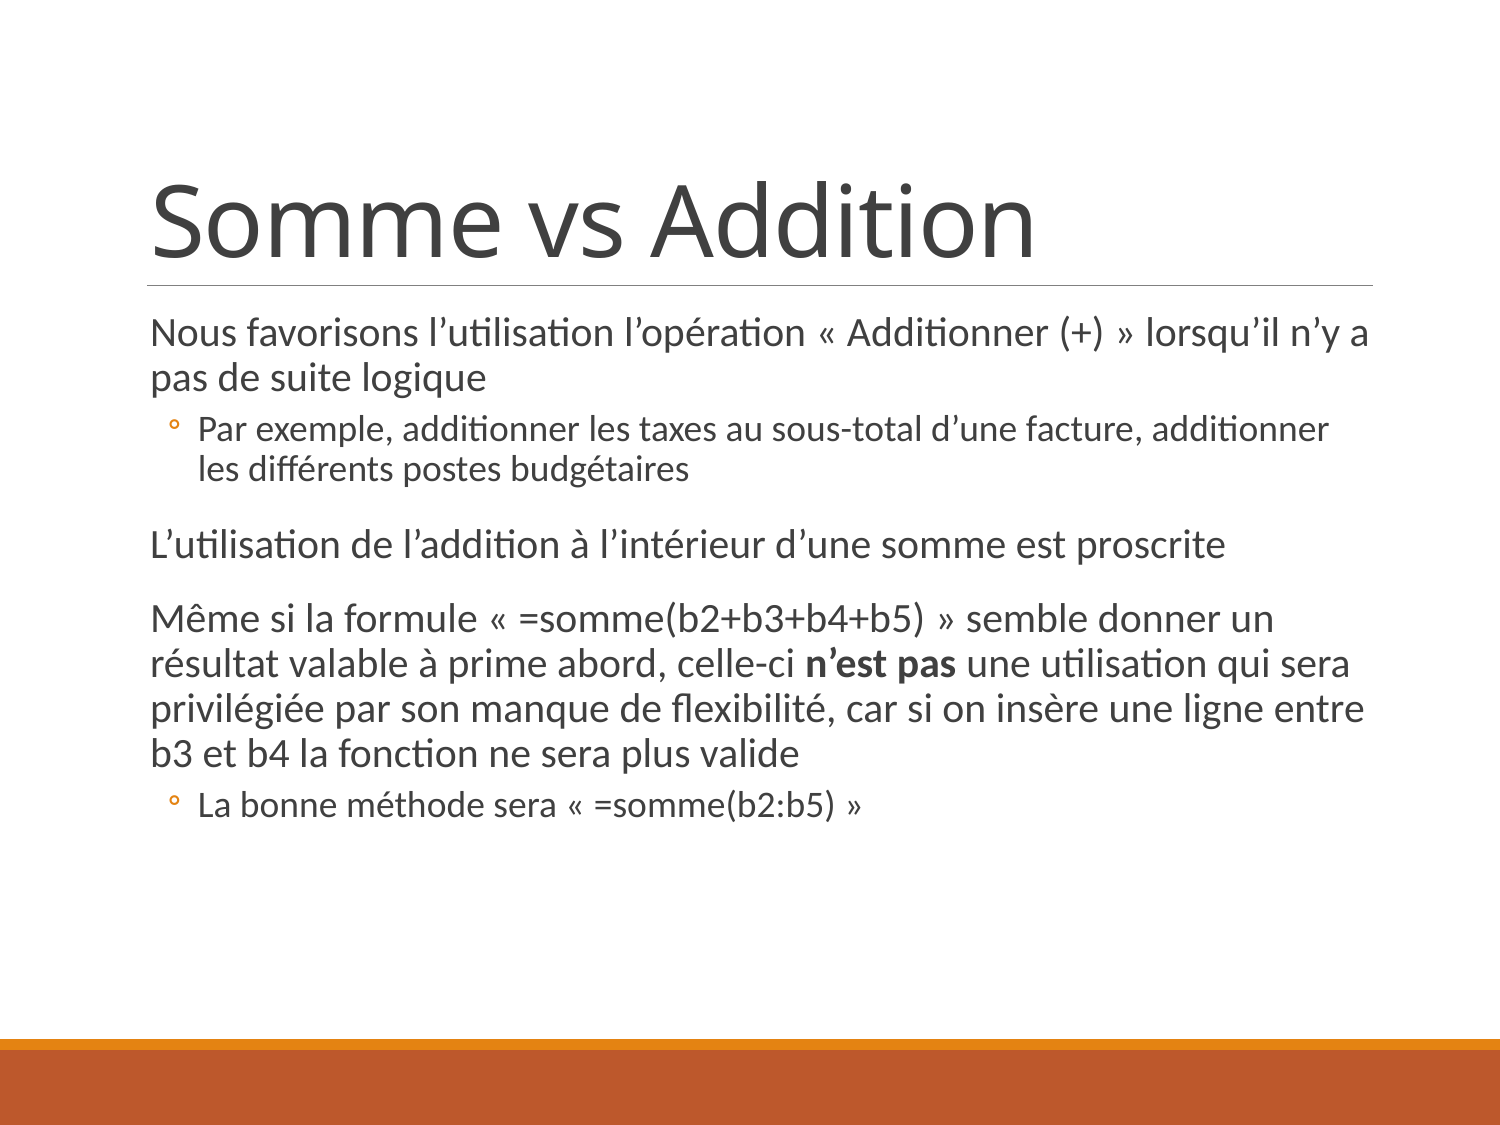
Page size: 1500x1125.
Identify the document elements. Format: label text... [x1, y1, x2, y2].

title Somme vs Addition [135, 47, 1373, 285]
list Nous favorisons l’utilisation l’opération « Additionner (+) » lorsqu’il n’y a pas de suite logique Par exemple, additionner les taxes au sous-total d’une facture, additionner les différents postes budgétaires L’utilisation de l’addition à l’intérieur d’une somme est proscrite Même si la formule « =somme(b2+b3+b4+b5) » semble donner un résultat valable à prime abord, celle-ci n’est pas une utilisation qui sera privilégiée par son manque de flexibilité, car si on insère une ligne entre b3 et b4 la fonction ne sera plus valide La bonne méthode sera « =somme(b2:b5) » [135, 302, 1373, 963]
